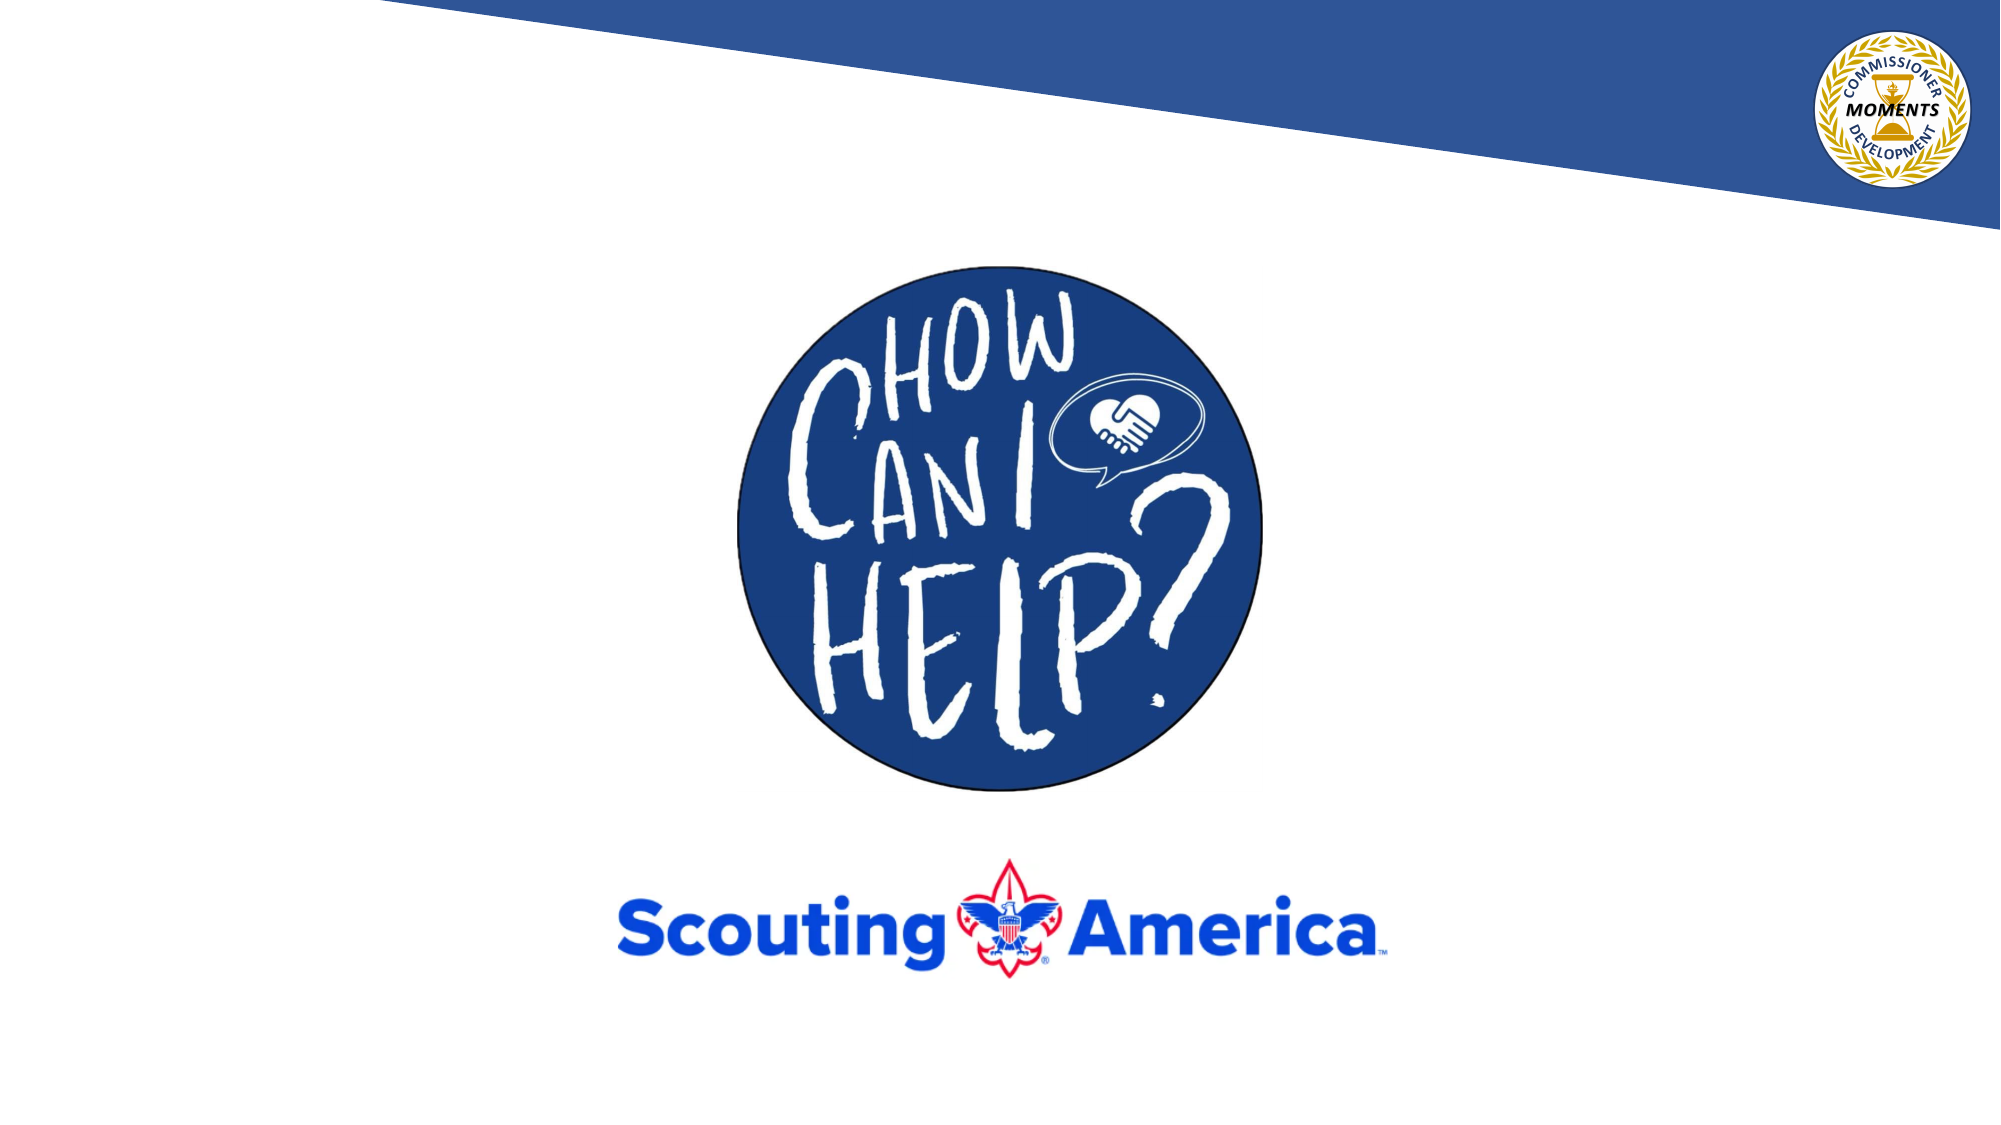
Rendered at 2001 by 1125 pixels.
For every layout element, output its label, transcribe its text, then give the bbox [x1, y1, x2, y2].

picture [609, 857, 1391, 982]
text_box Summary [353, 38, 1501, 127]
picture [737, 266, 1263, 793]
picture [1813, 30, 1972, 189]
